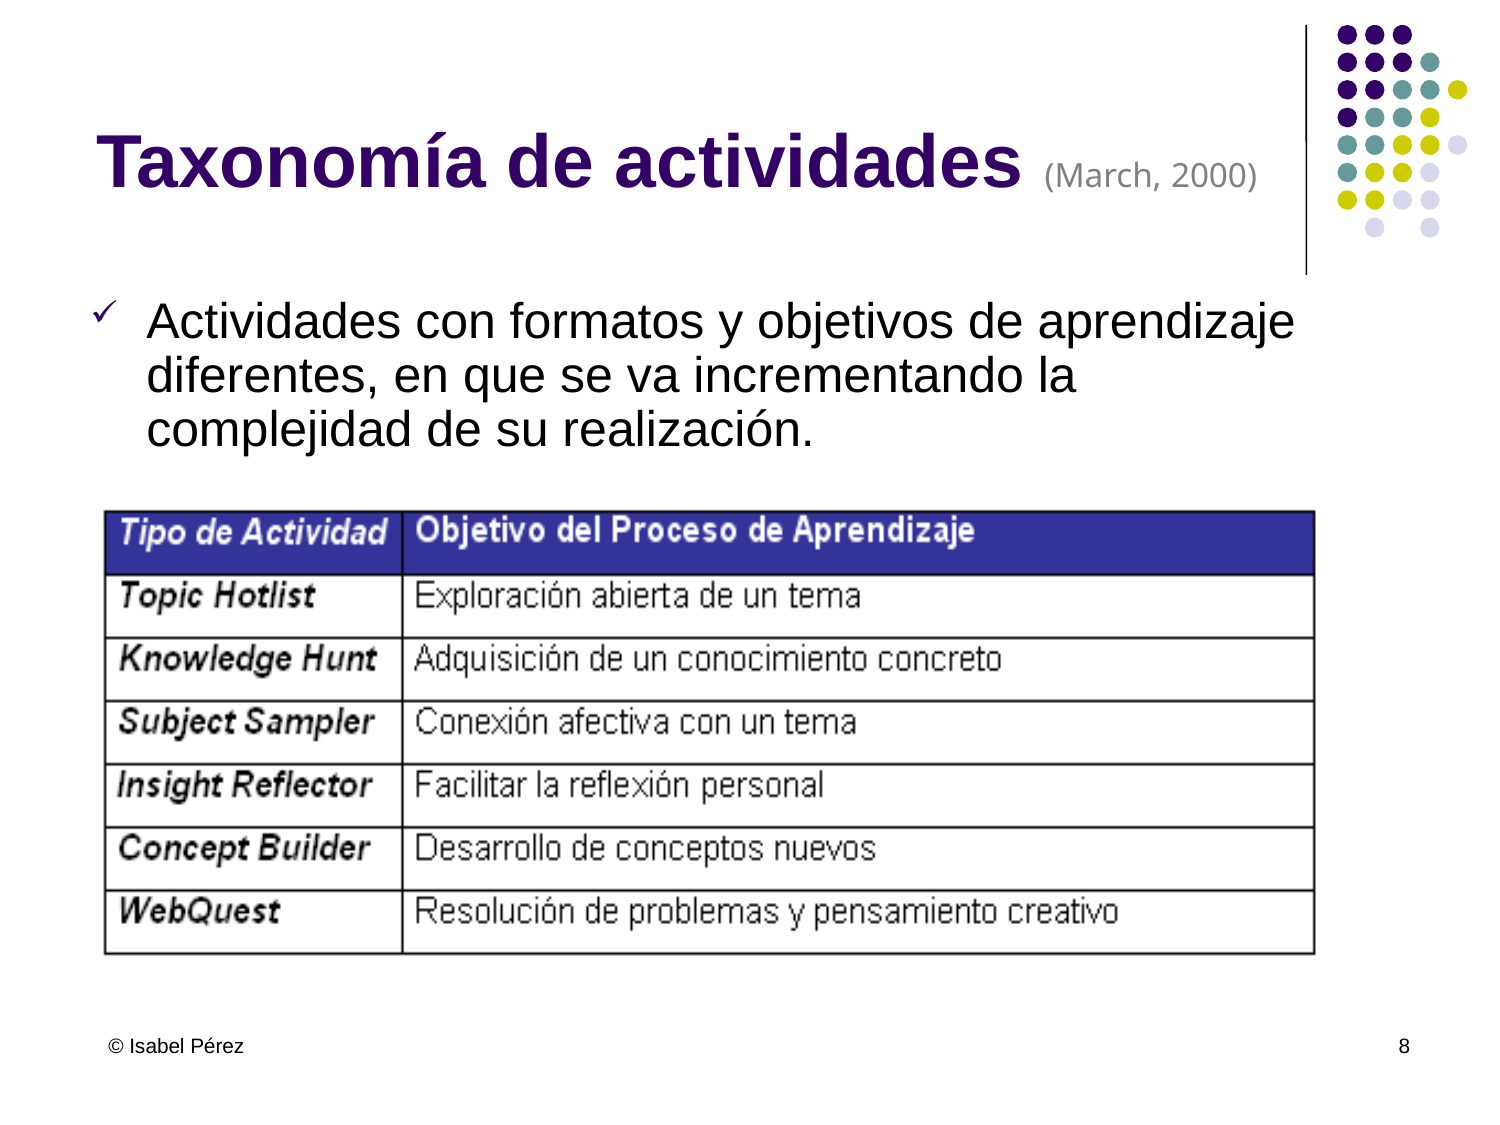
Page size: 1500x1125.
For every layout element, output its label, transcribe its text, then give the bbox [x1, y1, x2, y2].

list Actividades con formatos y objetivos de aprendizaje diferentes, en que se va incrementando la complejidad de su realización. [74, 287, 1363, 481]
slide_number 8 [1074, 1024, 1426, 1101]
picture [87, 499, 1338, 976]
footer © Isabel Pérez [87, 1024, 563, 1101]
title Taxonomía de actividades (March, 2000) [62, 37, 1301, 251]
